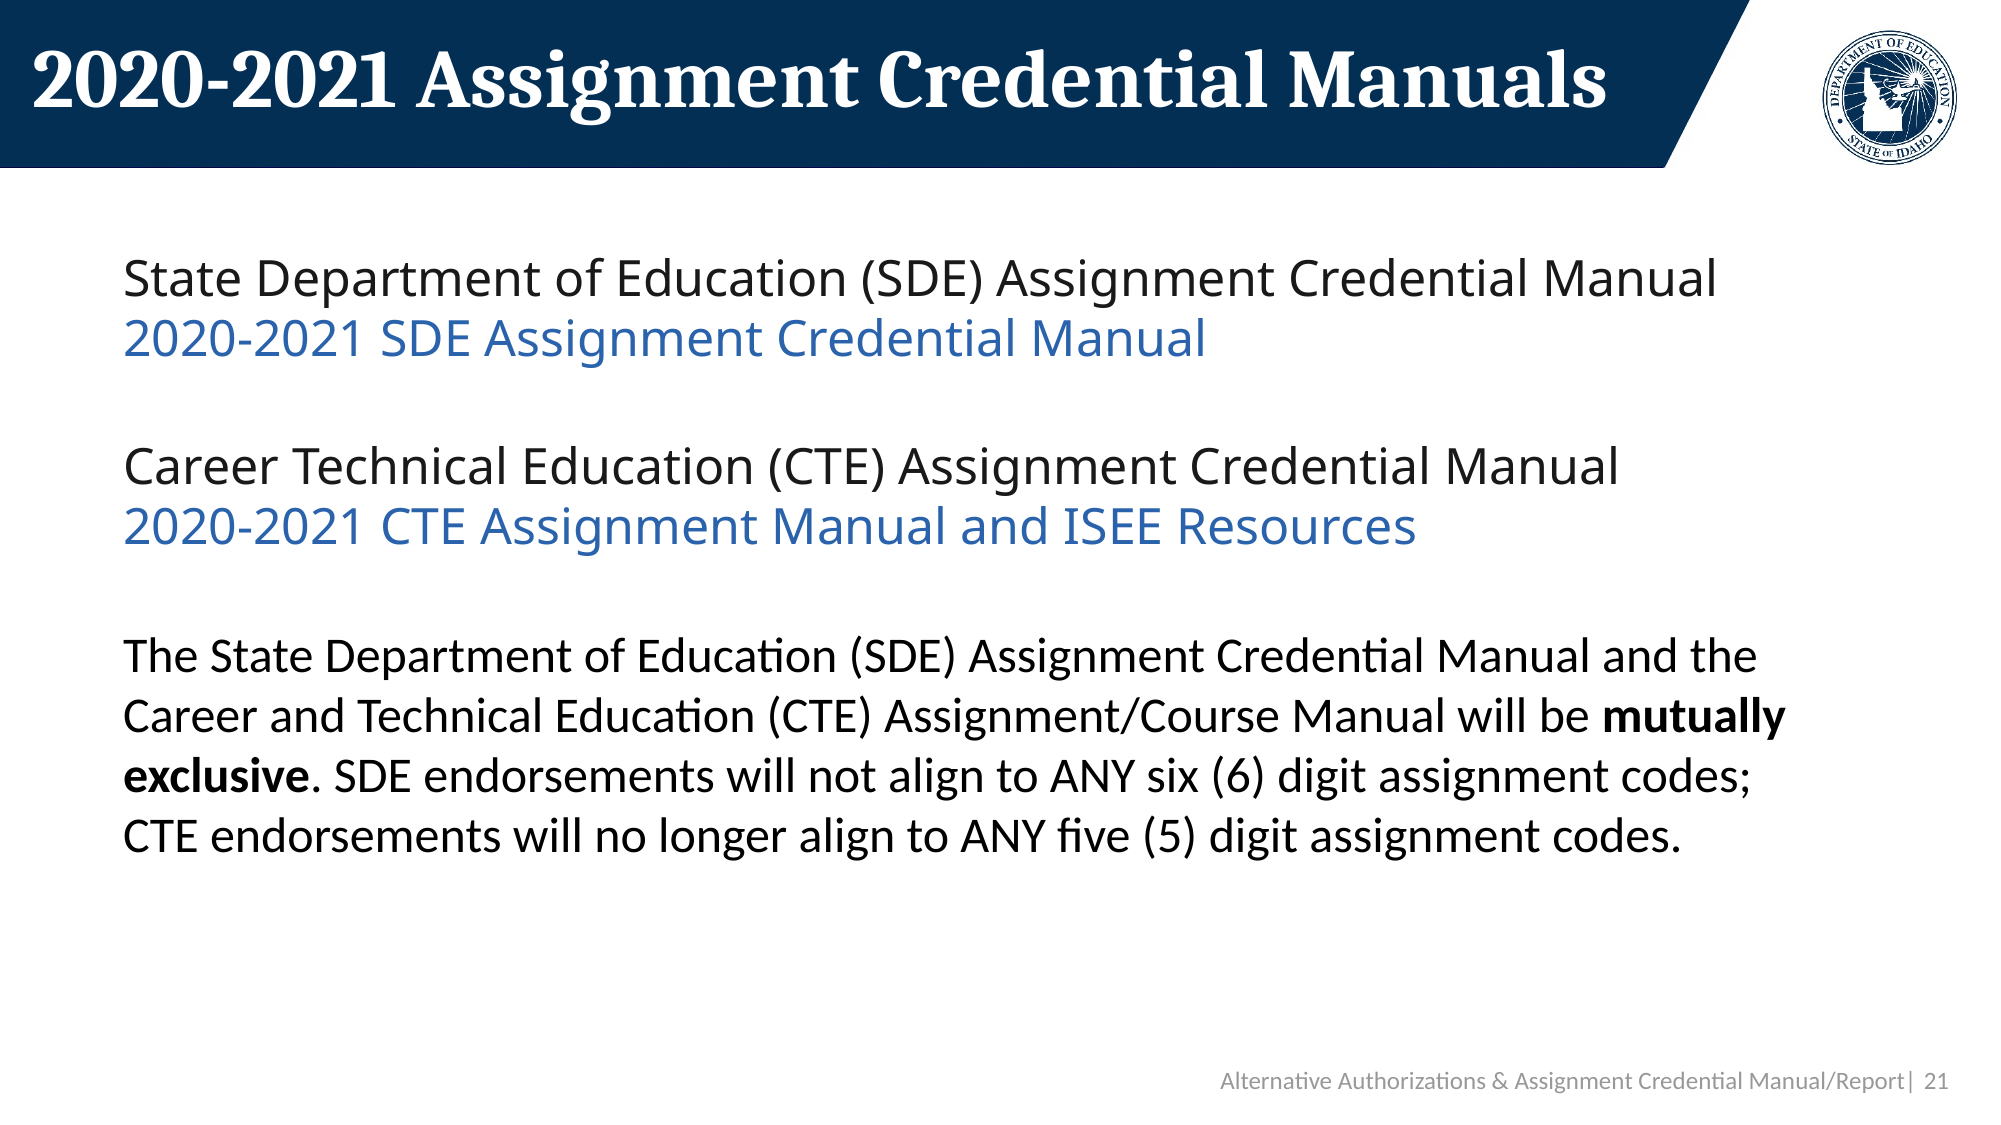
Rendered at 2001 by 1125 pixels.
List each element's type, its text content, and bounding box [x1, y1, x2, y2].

title 2020-2021 Assignment Credential Manuals [17, 0, 1797, 163]
slide_number Alternative Authorizations & Assignment Credential Manual/Report| 21 [1146, 1049, 1965, 1109]
list State Department of Education (SDE) Assignment Credential Manual 2020-2021 SDE Assignment Credential Manual Career Technical Education (CTE) Assignment Credential Manual 2020-2021 CTE Assignment Manual and ISEE Resources The State Department of Education (SDE) Assignment Credential Manual and the Career and Technical Education (CTE) Assignment/Course Manual will be mutually exclusive. SDE endorsements will not align to ANY six (6) digit assignment codes; CTE endorsements will no longer align to ANY five (5) digit assignment codes. [123, 245, 1797, 908]
picture [1665, 0, 1965, 173]
